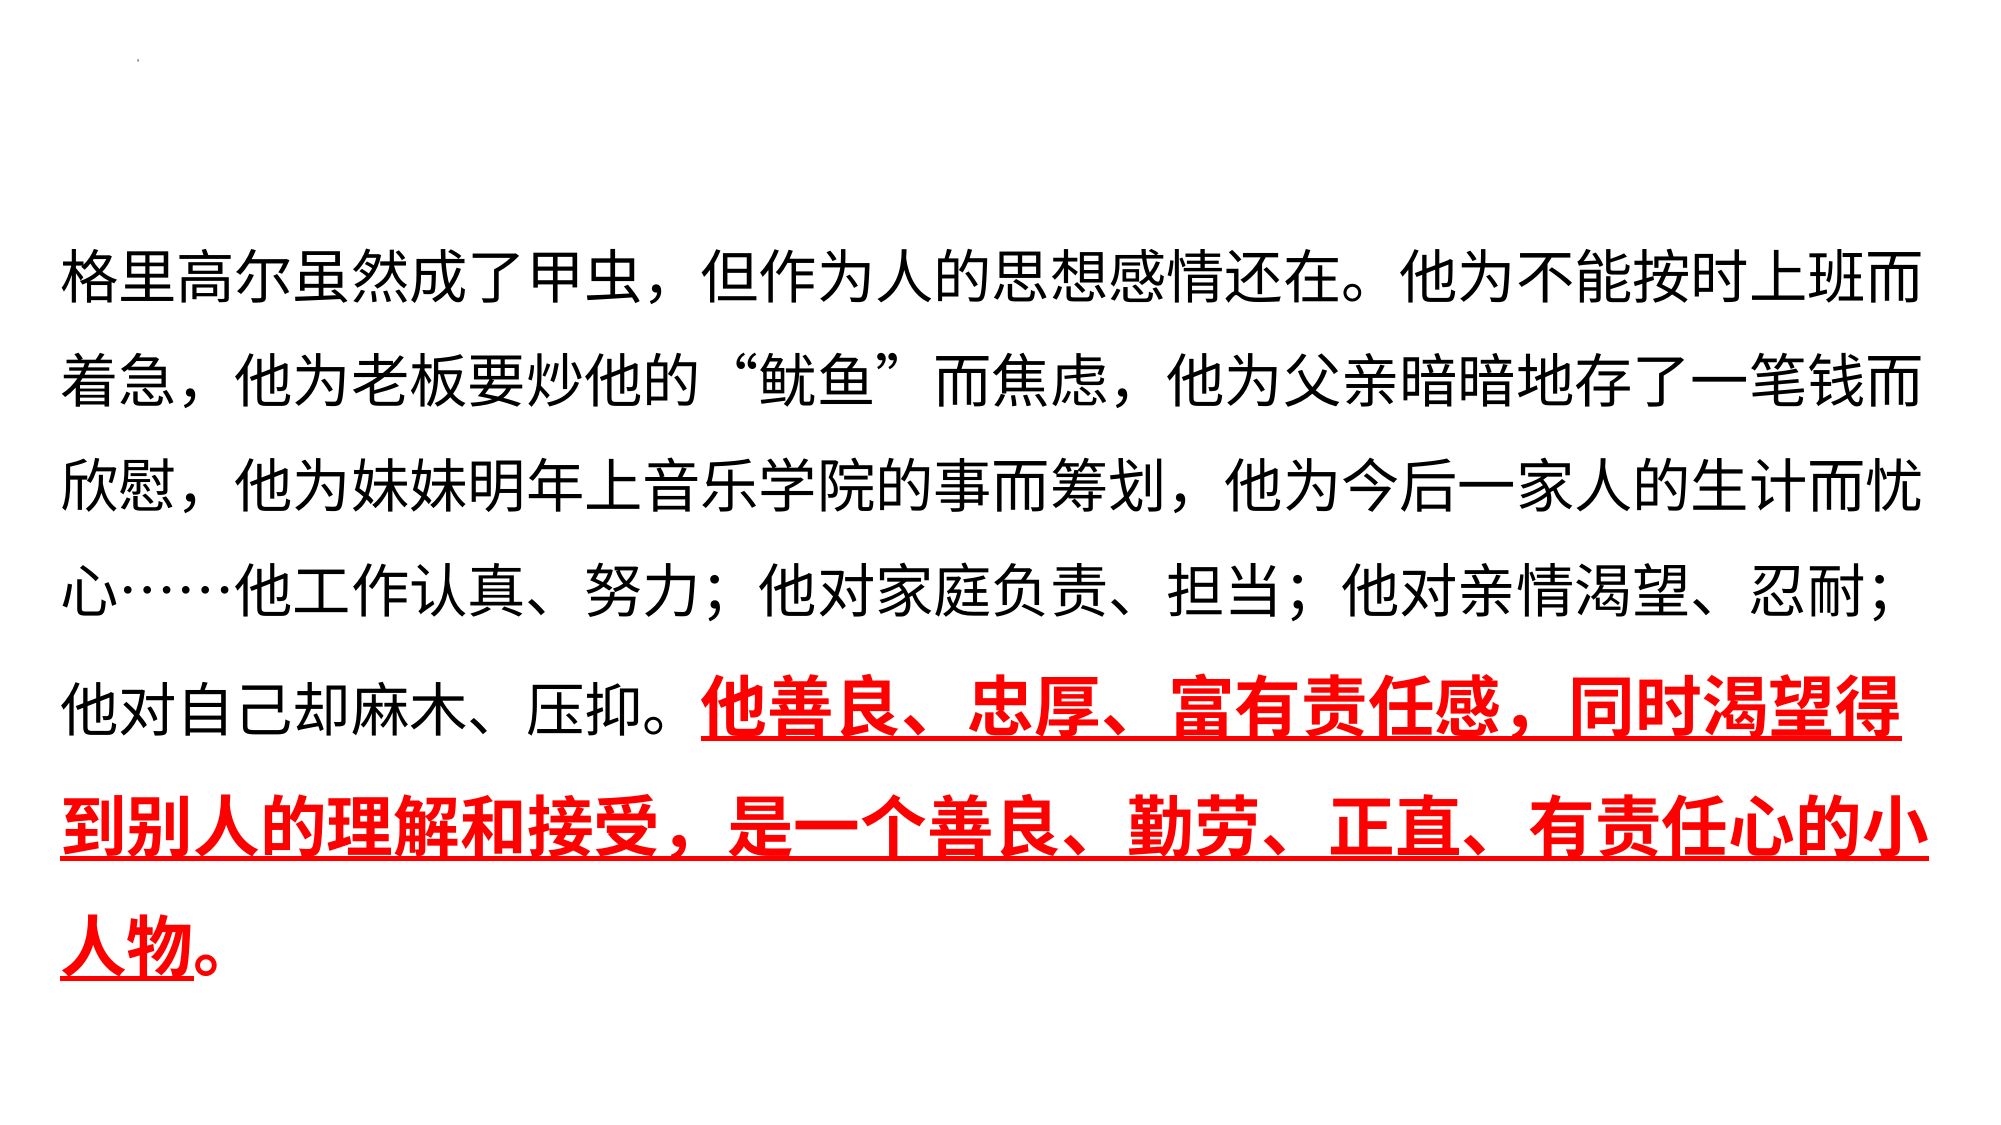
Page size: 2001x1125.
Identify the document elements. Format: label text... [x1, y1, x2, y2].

title 格里高尔虽然成了甲虫，但作为人的思想感情还在。他为不能按时上班而着急，他为老板要炒他的“鱿鱼”而焦虑，他为父亲暗暗地存了一笔钱而欣慰，他为妹妹明年上音乐学院的事而筹划，他为今后一家人的生计而忧心……他工作认真、努力；他对家庭负责、担当；他对亲情渴望、忍耐；他对自己却麻木、压抑。他善良、忠厚、富有责任感，同时渴望得到别人的理解和接受，是一个善良、勤劳、正直、有责任心的小人物。 [45, 171, 1957, 993]
